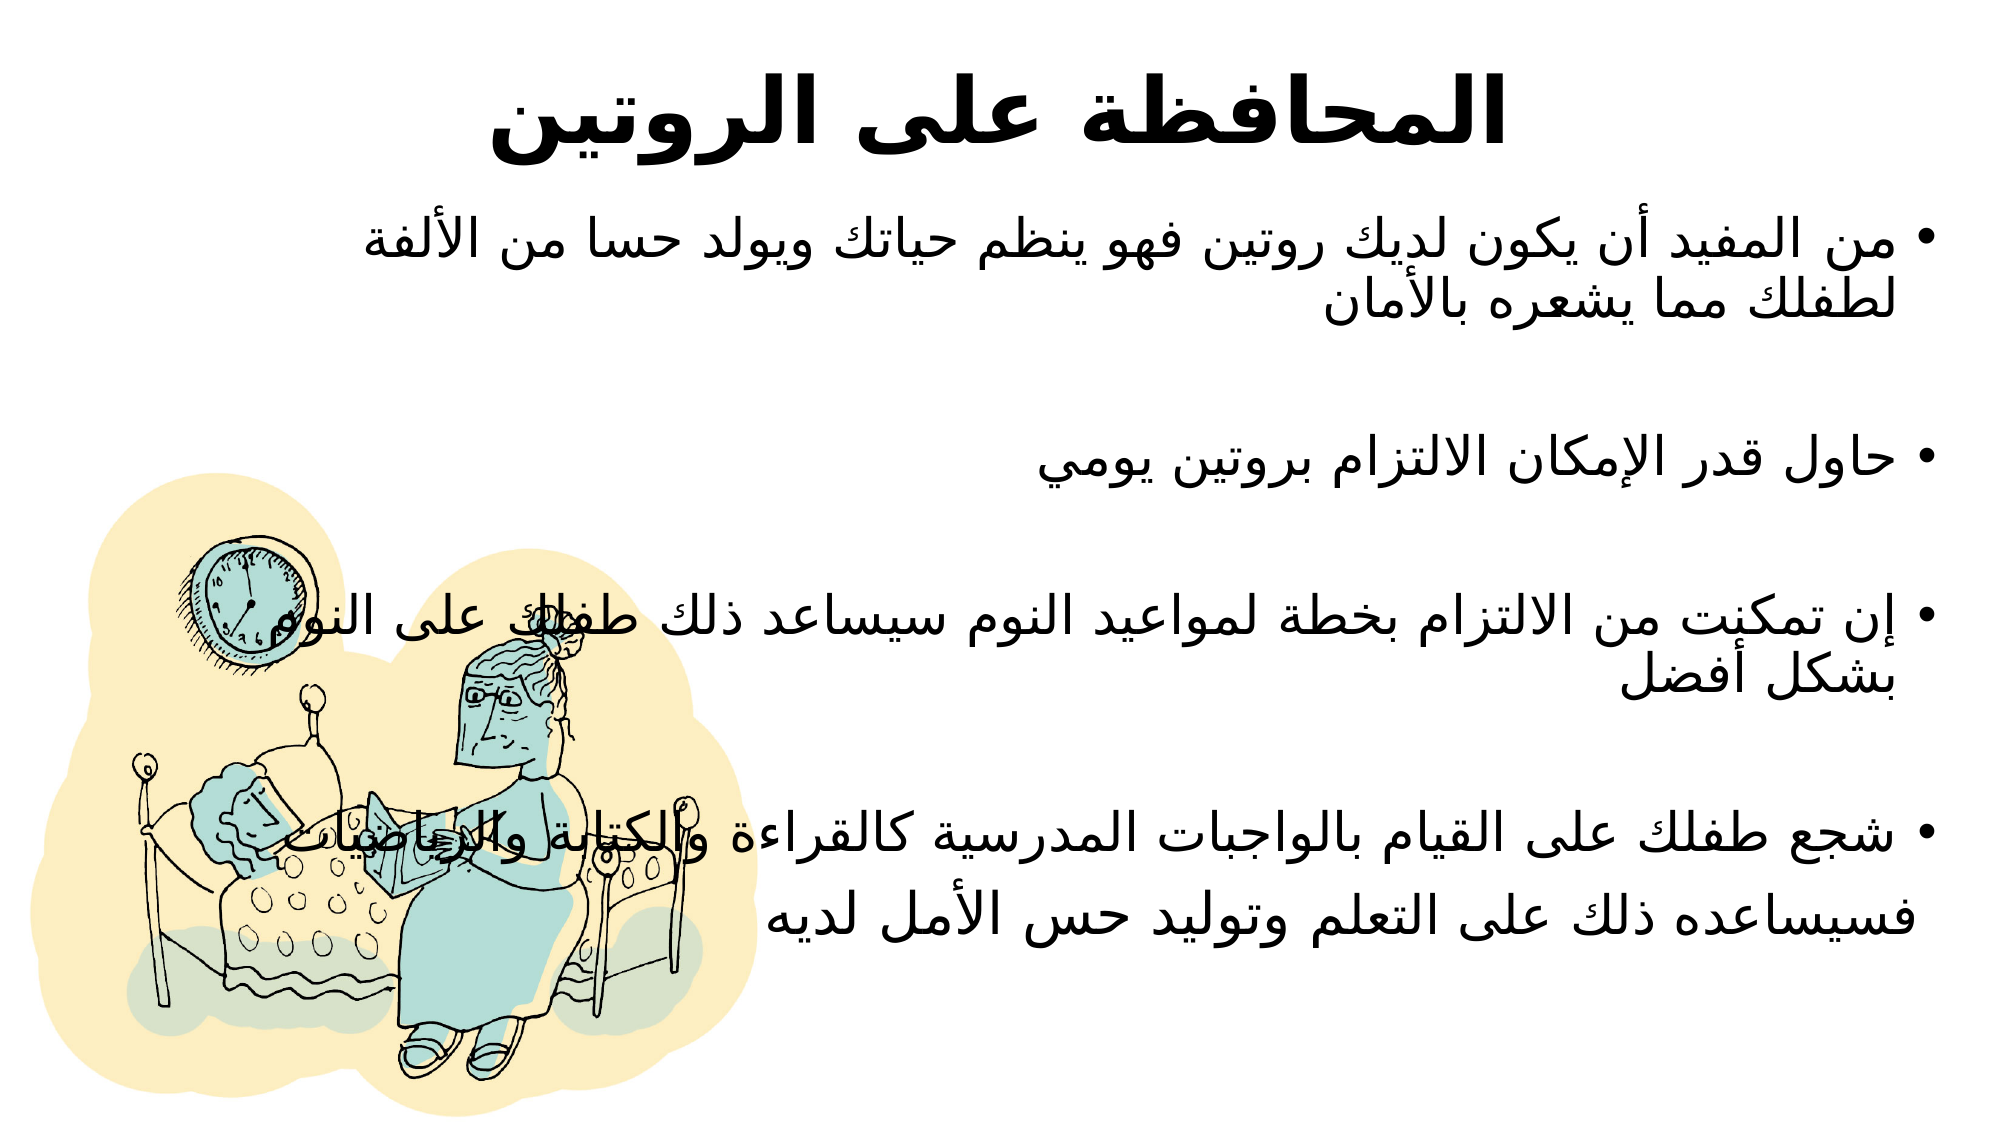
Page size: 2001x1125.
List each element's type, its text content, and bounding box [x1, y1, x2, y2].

list من المفيد أن يكون لديك روتين فهو ينظم حياتك ويولد حسا من الألفة لطفلك مما يشعره بالأمان حاول قدر الإمكان الالتزام بروتين يومي إن تمكنت من الالتزام بخطة لمواعيد النوم سيساعد ذلك طفلك على النوم بشكل أفضل شجع طفلك على القيام بالواجبات المدرسية كالقراءة والكتابة والرياضيات فسيساعده ذلك على التعلم وتوليد حس الأمل لديه [226, 200, 1952, 1014]
title المحافظة على الروتين [137, 59, 1863, 278]
picture [0, 380, 856, 1125]
